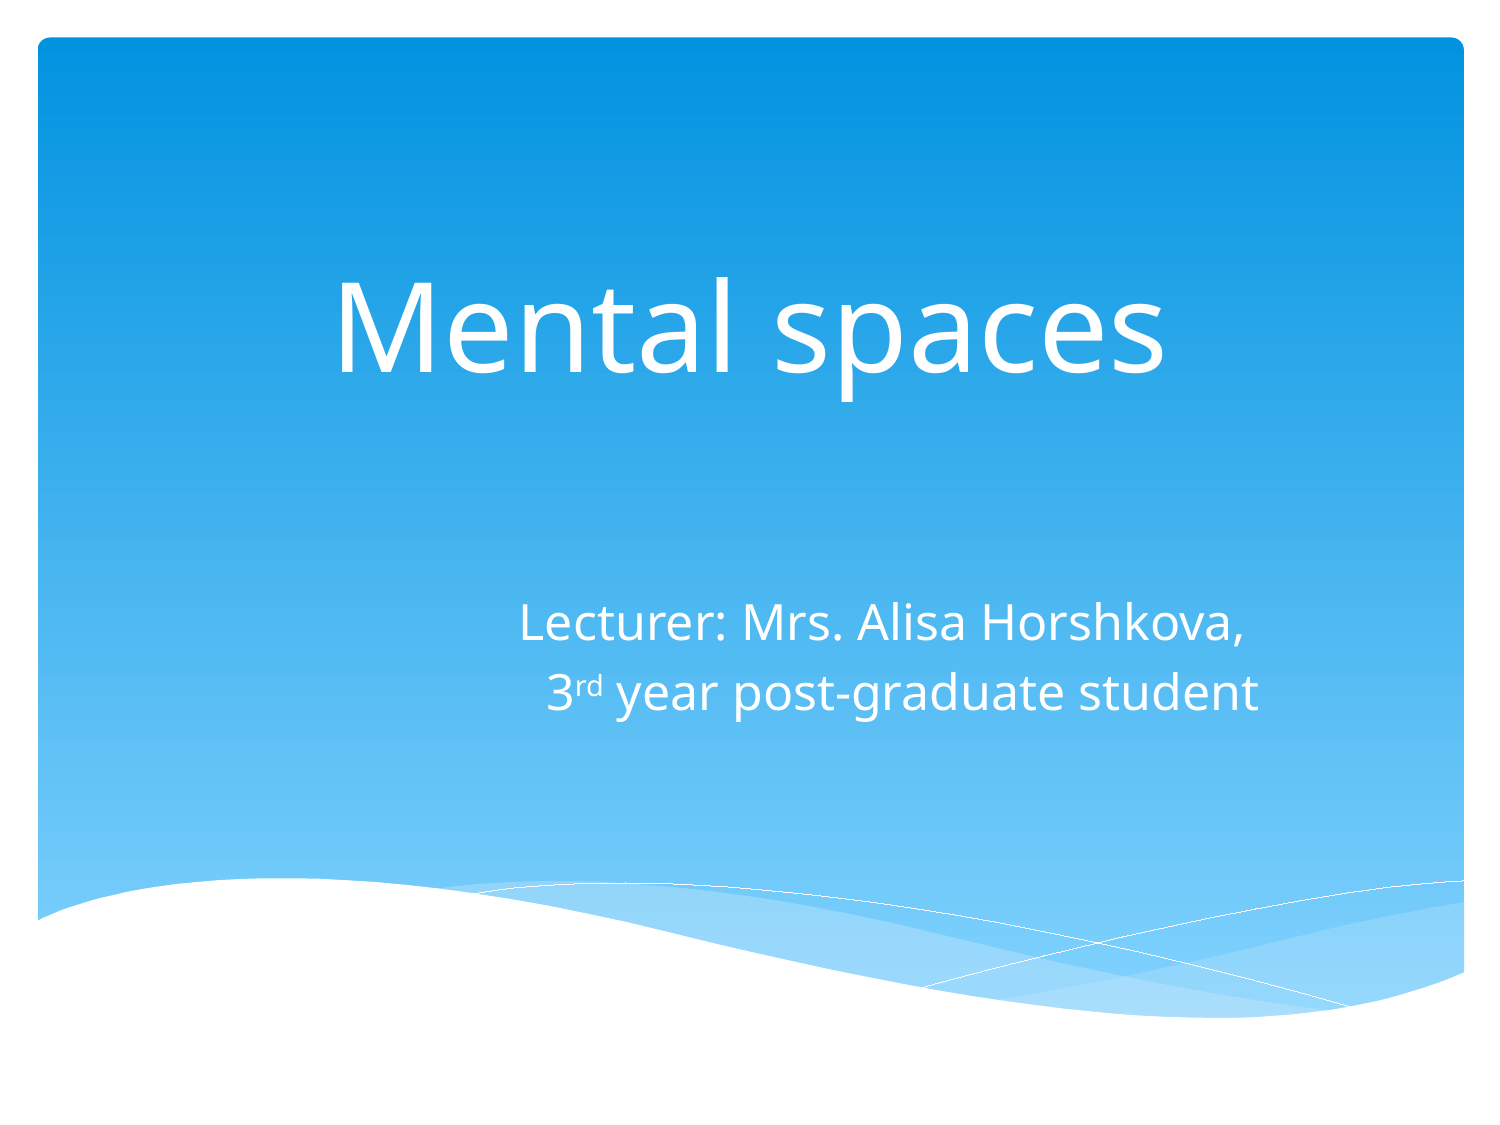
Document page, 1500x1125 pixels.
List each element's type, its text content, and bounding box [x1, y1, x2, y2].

subtitle Lecturer: Mrs. Alisa Horshkova, 3rd year post-graduate student [225, 583, 1275, 825]
title Mental spaces [112, 262, 1388, 555]
